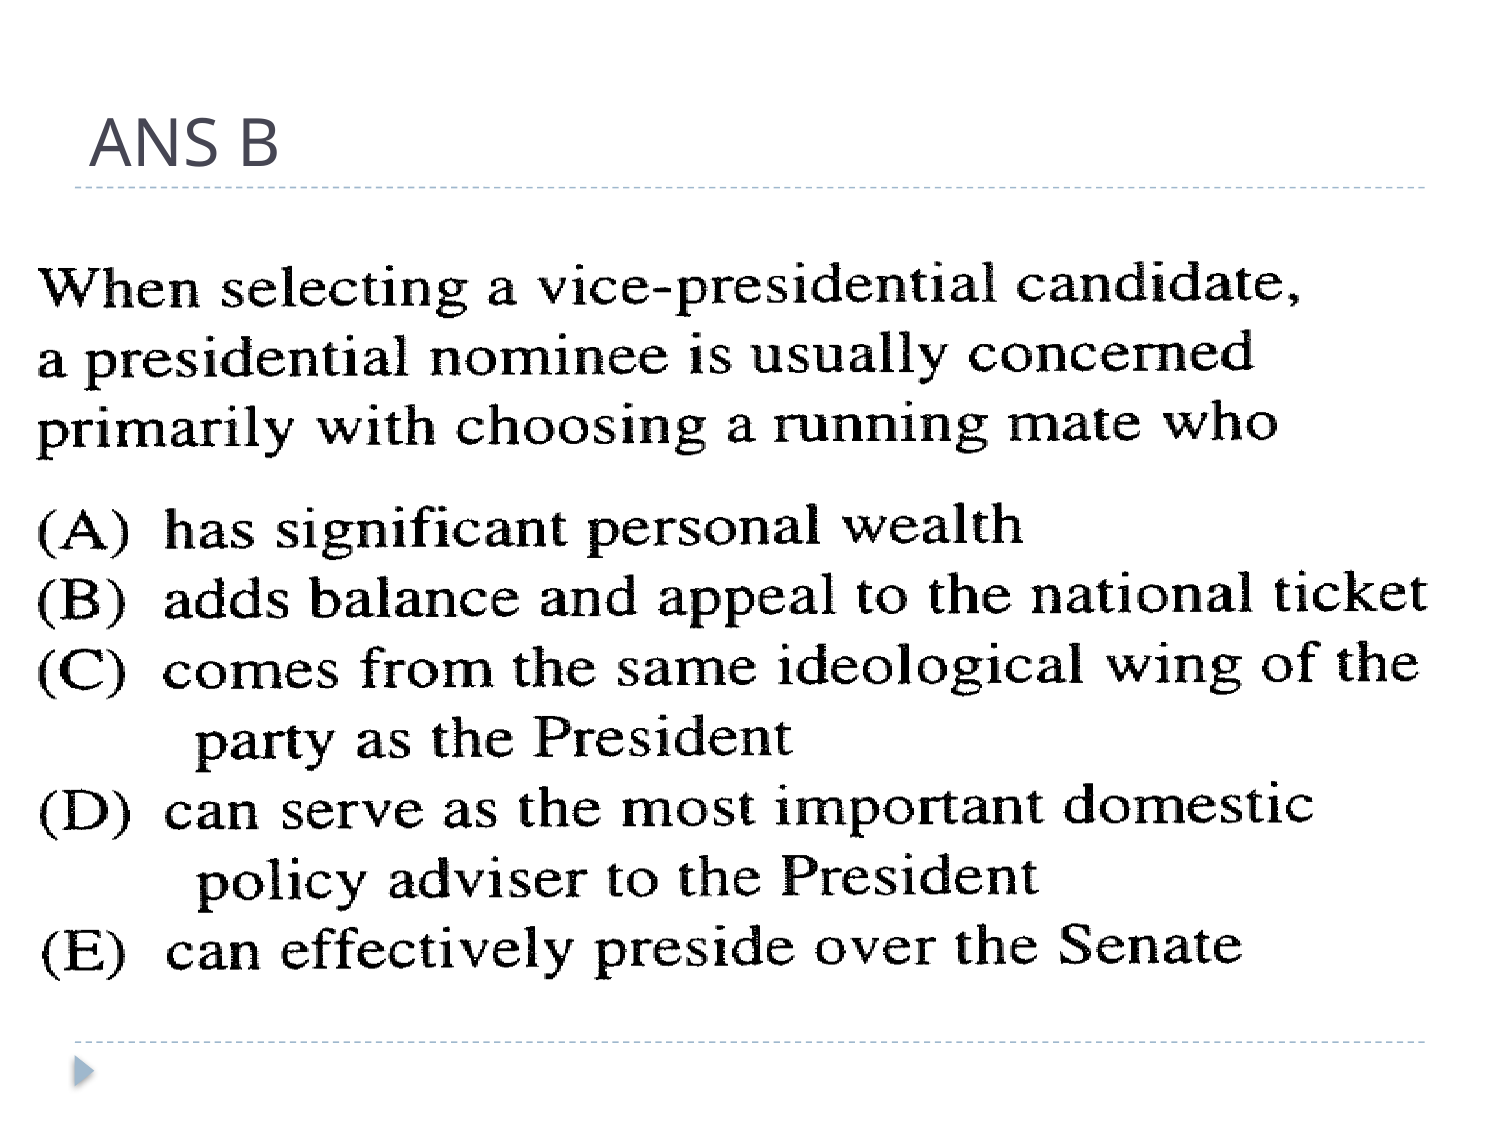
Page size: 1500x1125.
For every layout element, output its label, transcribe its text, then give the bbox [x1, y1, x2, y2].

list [24, 250, 1463, 1001]
title ANS B [75, 24, 1425, 188]
